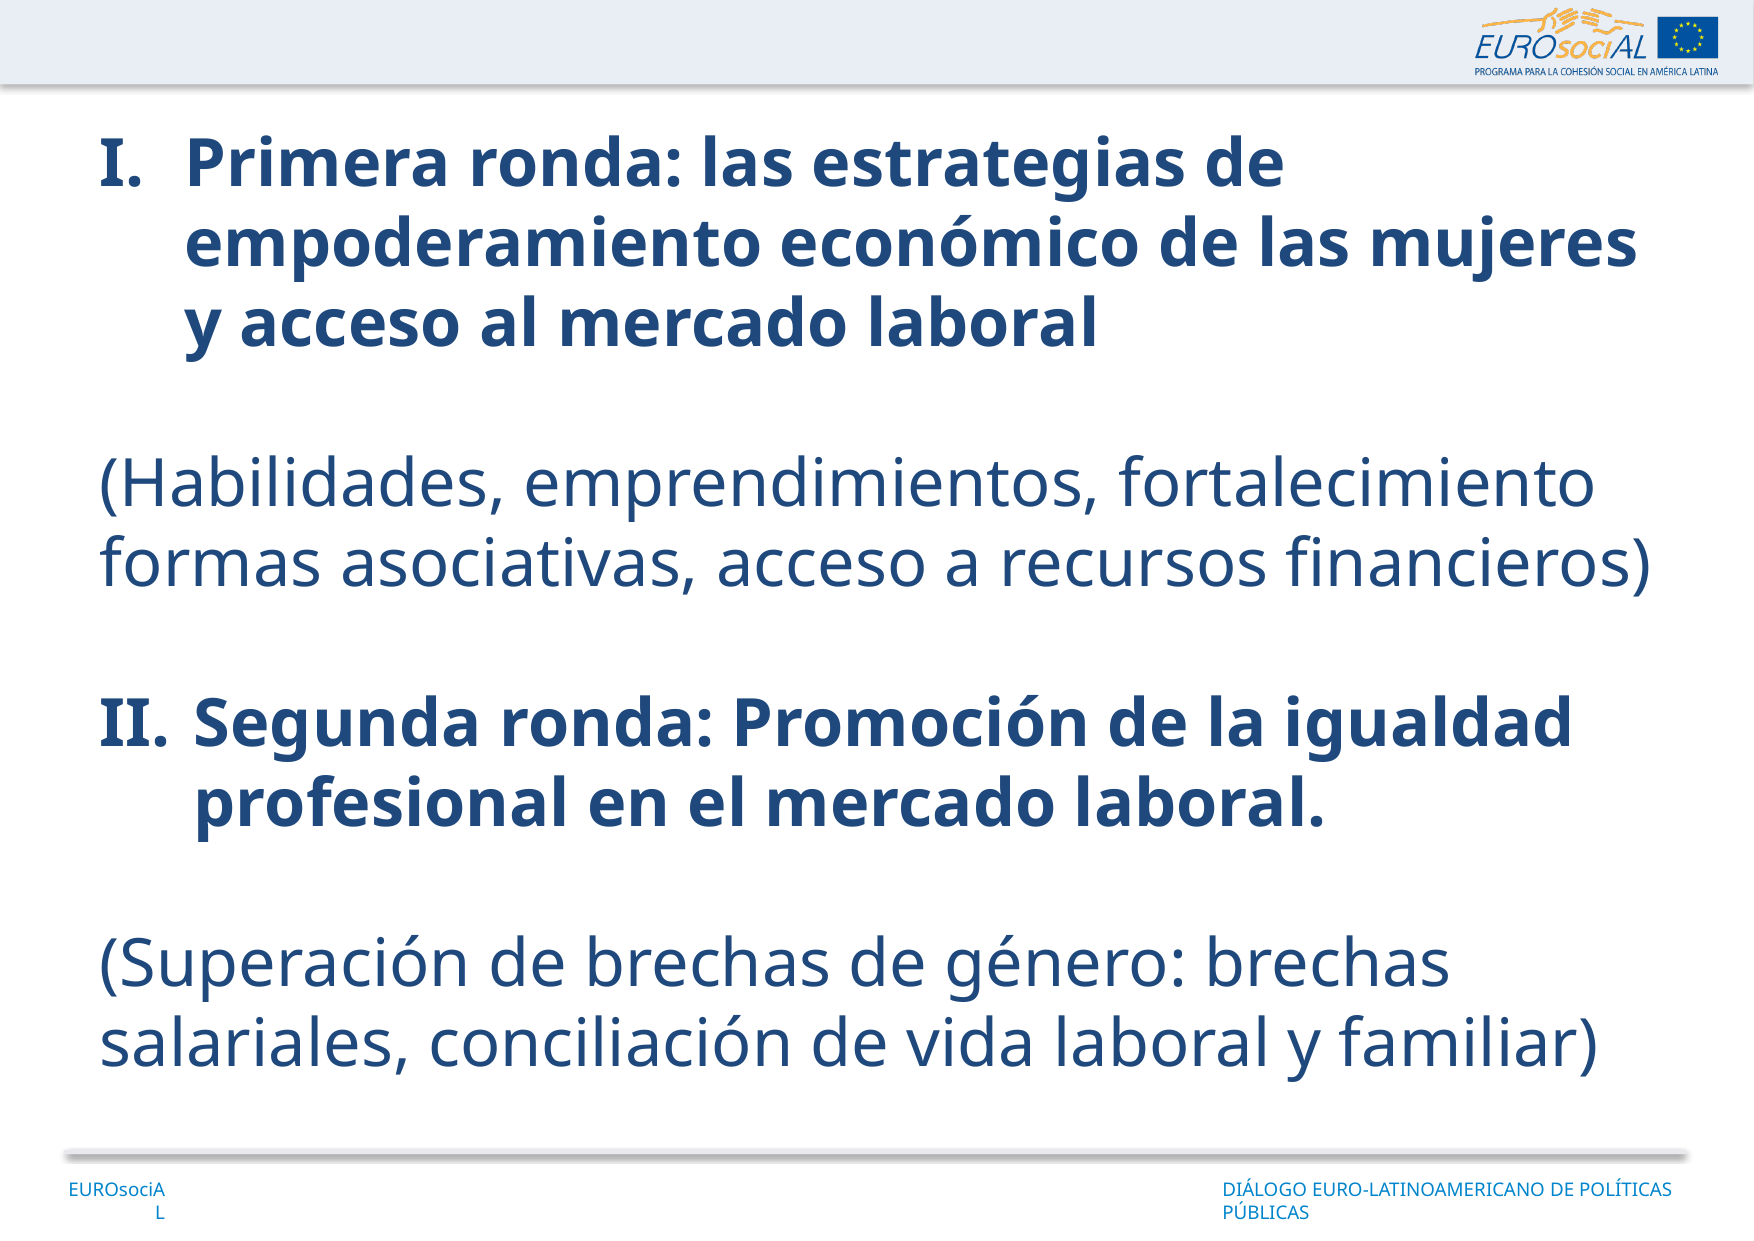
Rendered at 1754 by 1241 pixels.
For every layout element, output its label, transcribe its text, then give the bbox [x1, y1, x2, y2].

text_box Primera ronda: las estrategias de empoderamiento económico de las mujeres y acceso al mercado laboral (Habilidades, emprendimientos, fortalecimiento formas asociativas, acceso a recursos financieros) Segunda ronda: Promoción de la igualdad profesional en el mercado laboral. (Superación de brechas de género: brechas salariales, conciliación de vida laboral y familiar) [85, 112, 1680, 1217]
picture [1467, 0, 1728, 85]
